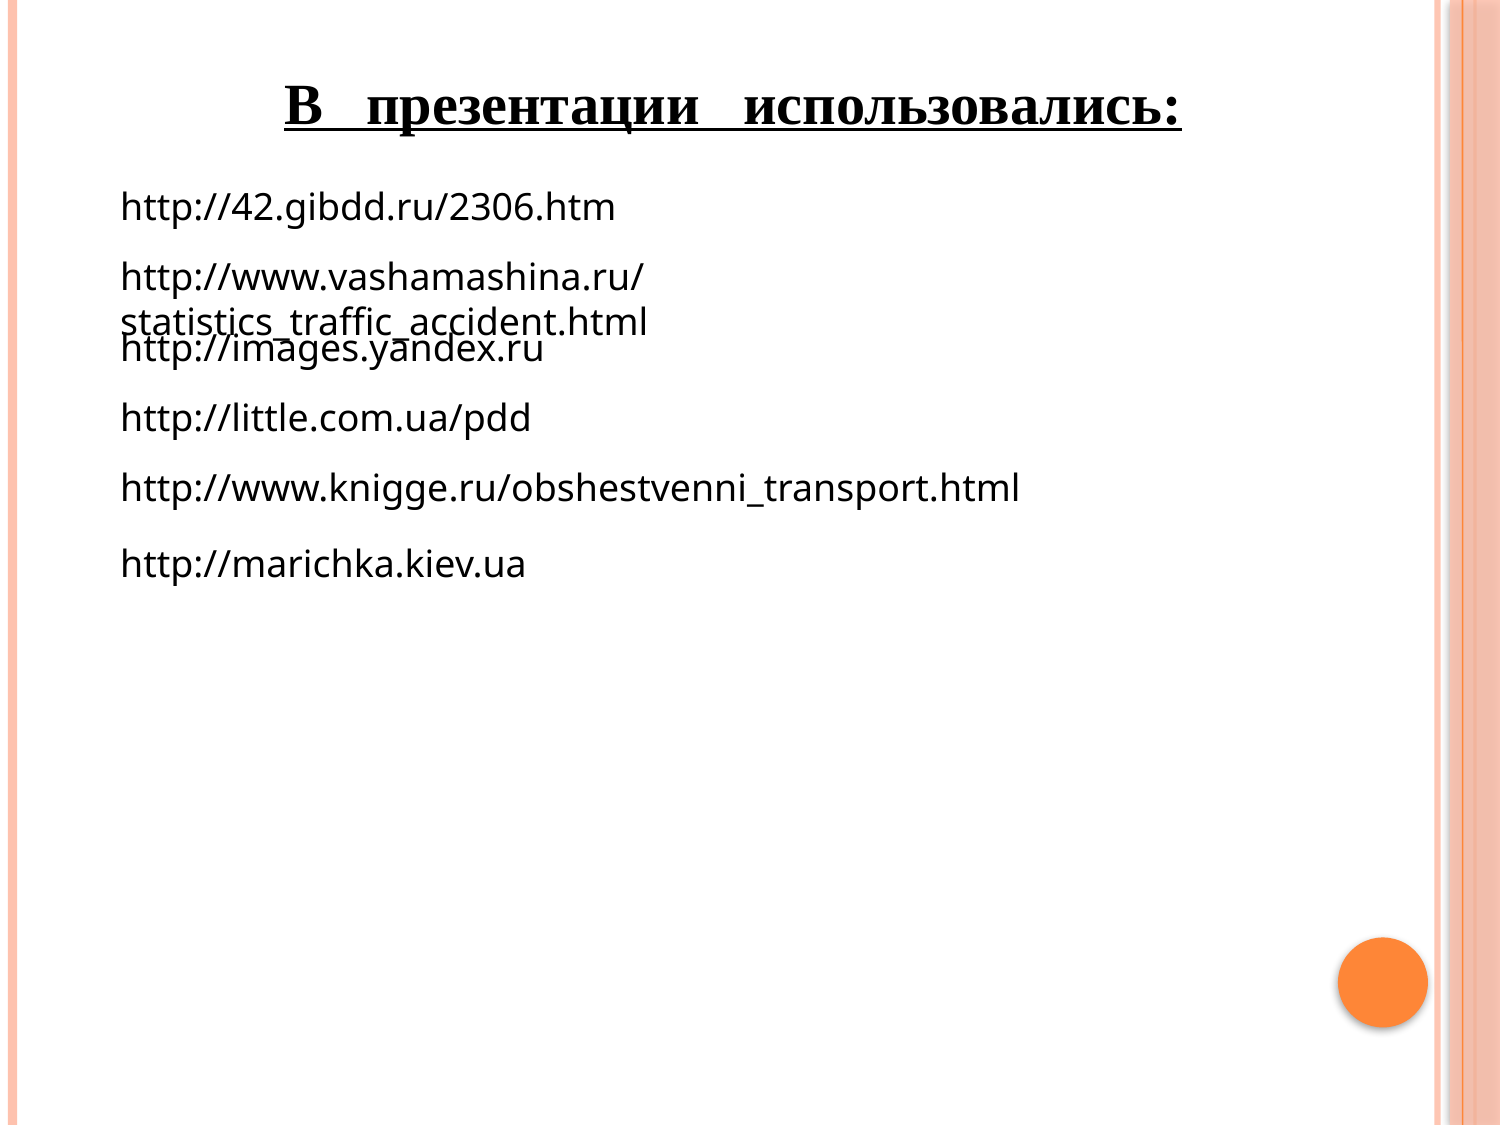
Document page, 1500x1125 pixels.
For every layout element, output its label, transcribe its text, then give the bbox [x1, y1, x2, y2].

text_box В презентации использовались: [269, 58, 1254, 144]
text_box http://www.knigge.ru/obshestvenni_transport.html [105, 456, 1125, 517]
text_box http://www.vashamashina.ru/statistics_traffic_accident.html [105, 246, 1125, 316]
text_box http://little.com.ua/pdd [105, 386, 956, 447]
text_box http://42.gibdd.ru/2306.htm [105, 175, 992, 236]
text_box http://images.yandex.ru [105, 316, 1125, 377]
text_box http://marichka.kiev.ua [105, 532, 1059, 592]
